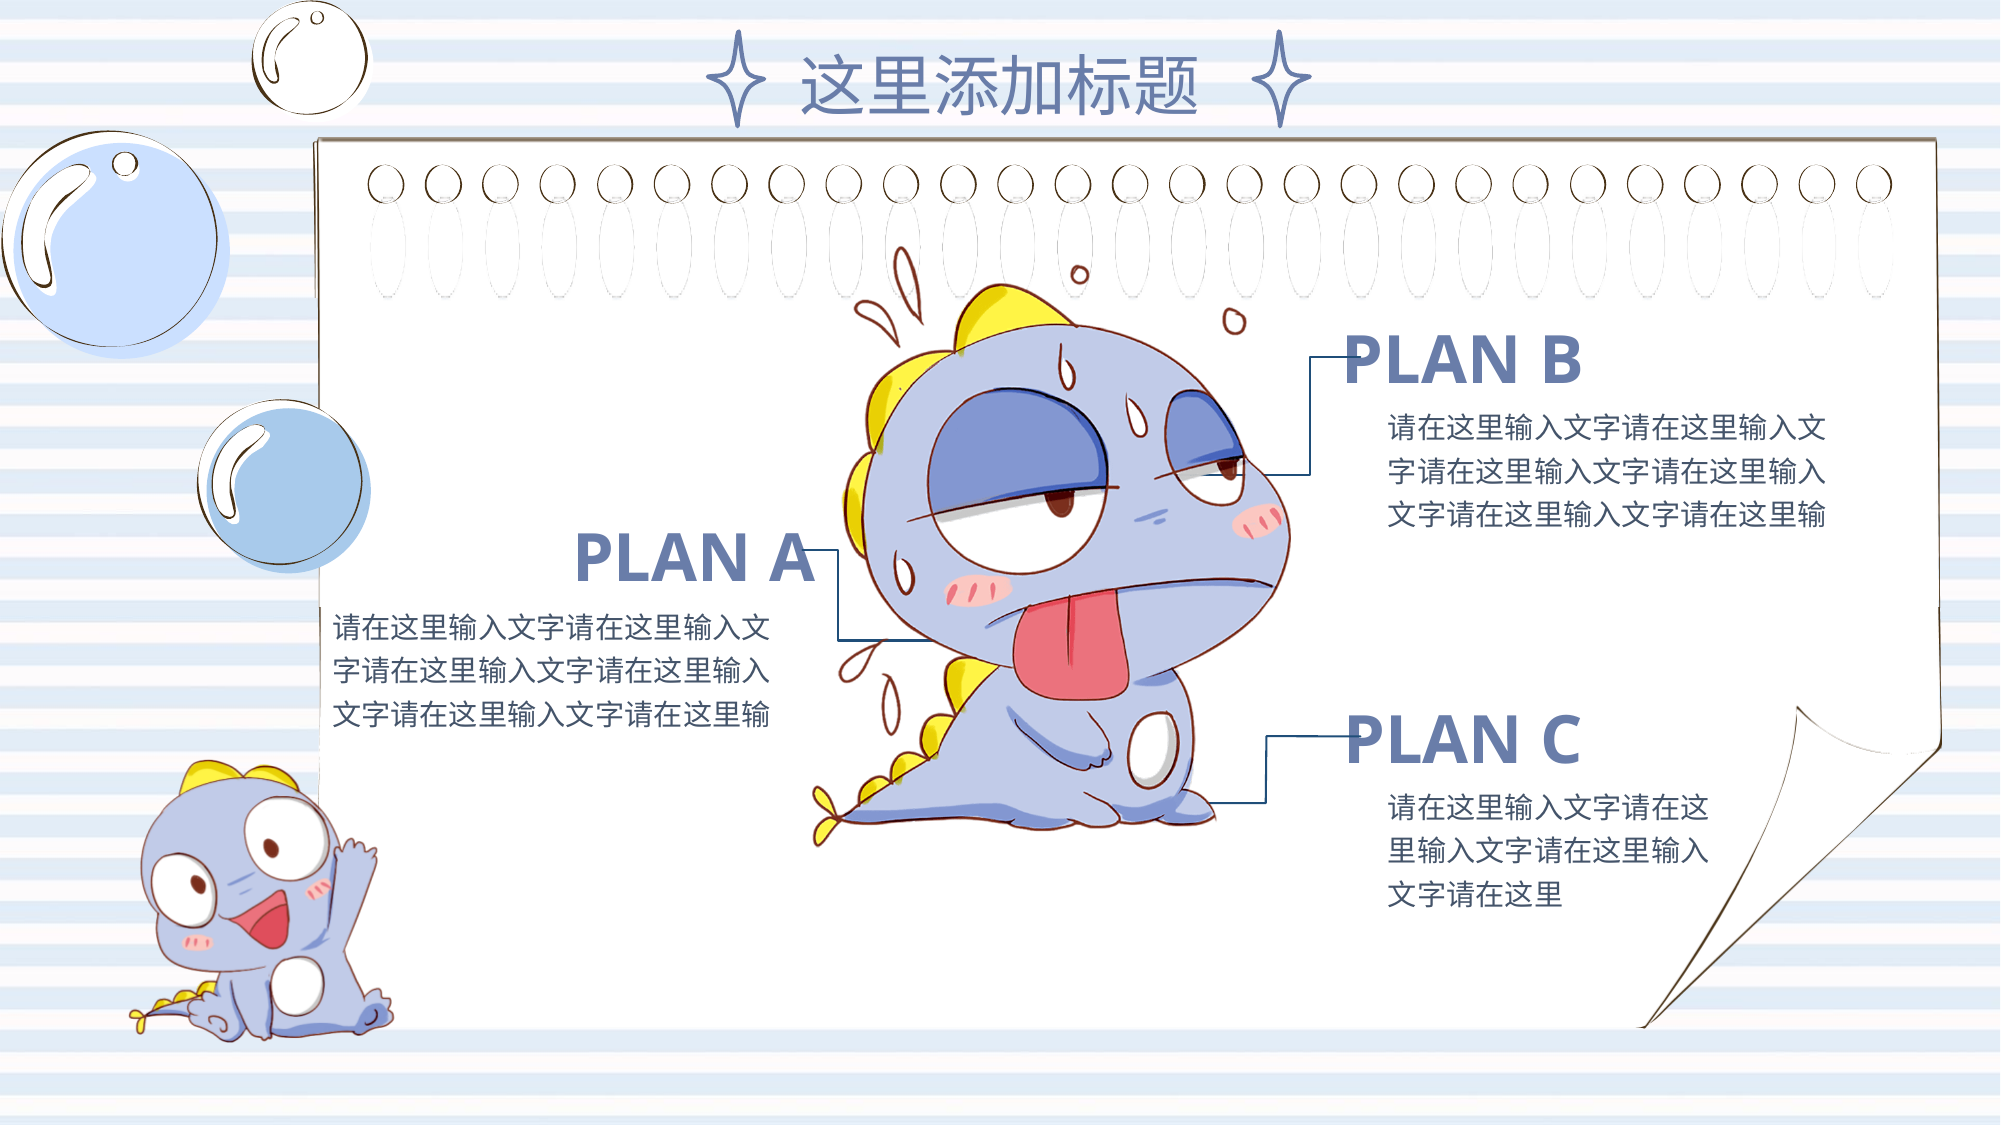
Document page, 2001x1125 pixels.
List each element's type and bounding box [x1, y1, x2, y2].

picture [744, 216, 1420, 892]
text_box [1371, 689, 1734, 921]
text_box [317, 507, 744, 741]
picture [0, 0, 2001, 1125]
text_box [1420, 309, 1852, 541]
text_box [0, 0, 1942, 1029]
